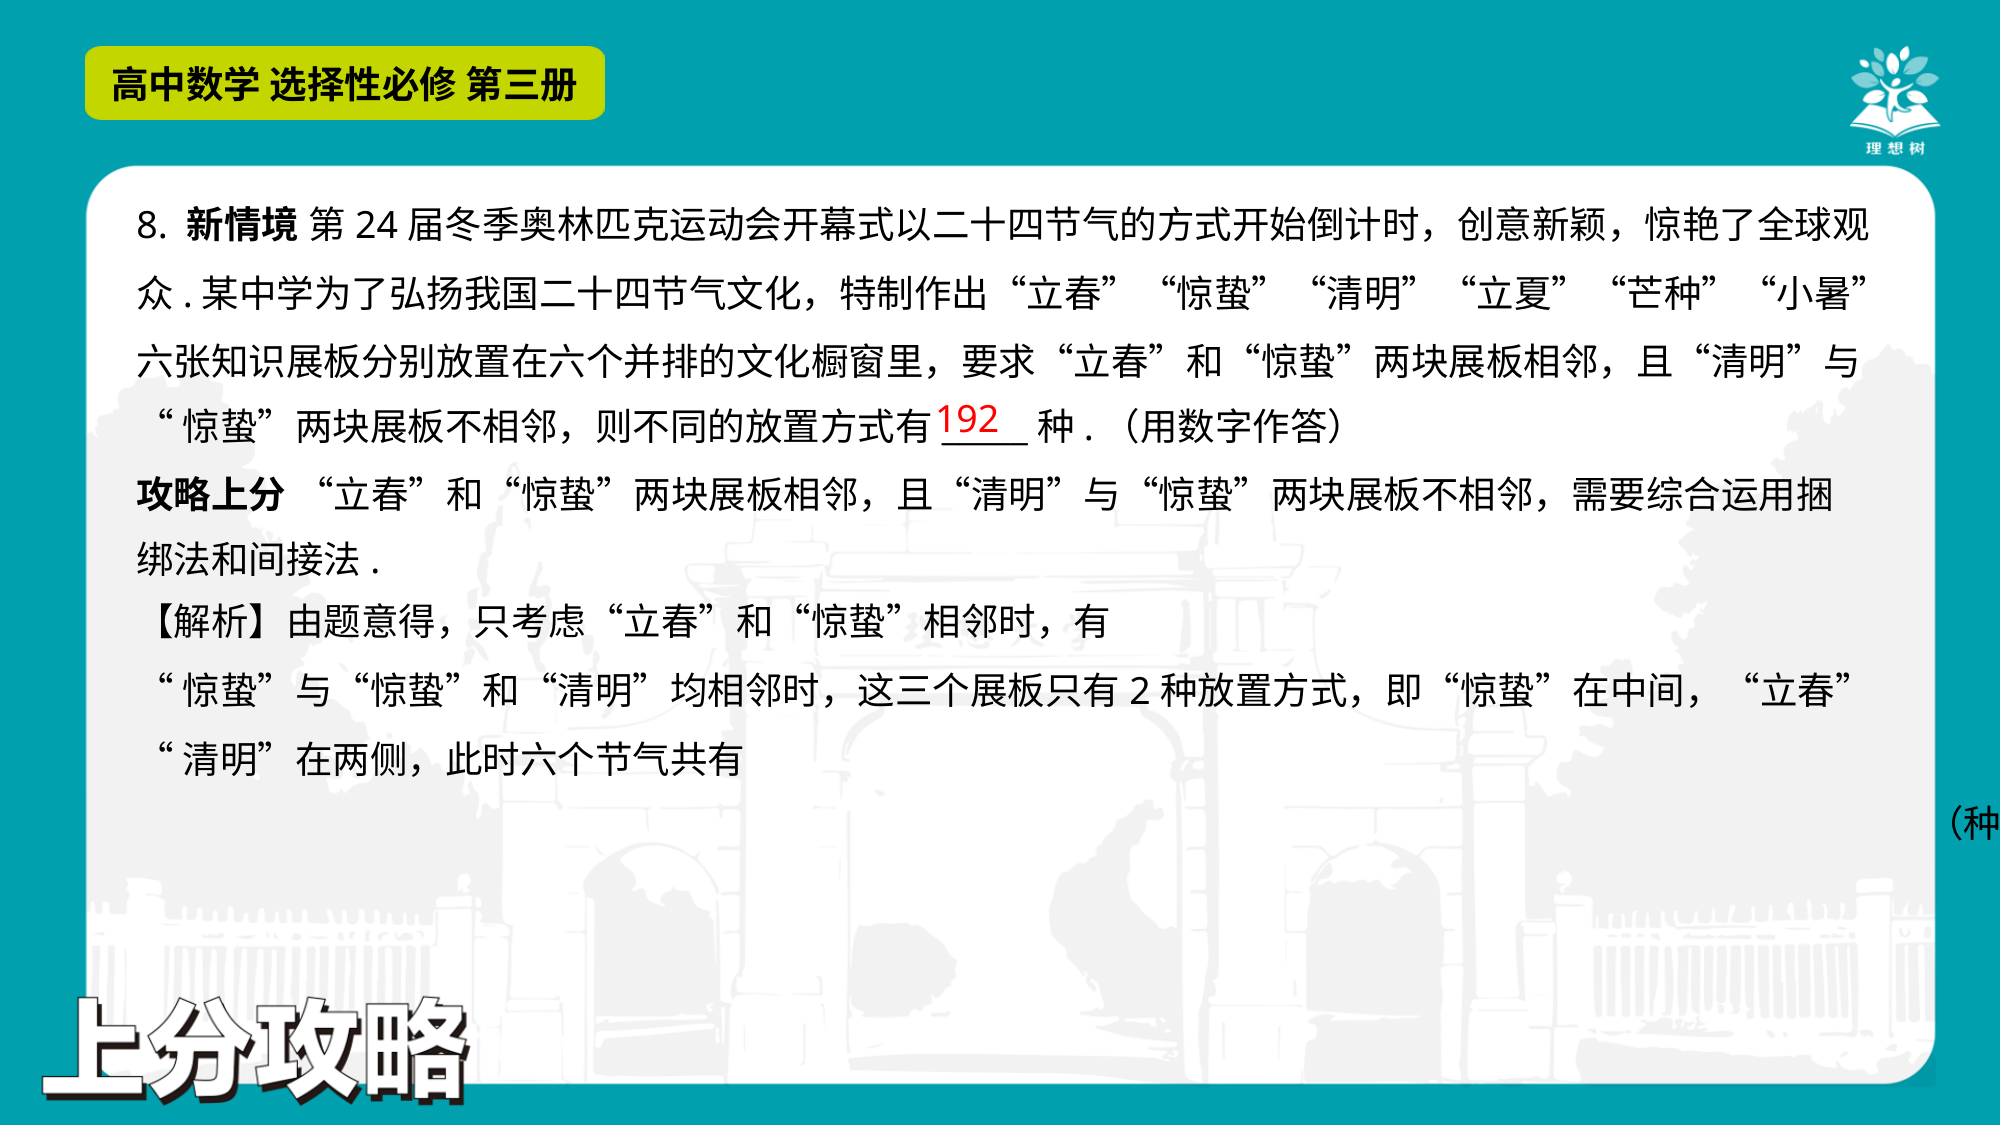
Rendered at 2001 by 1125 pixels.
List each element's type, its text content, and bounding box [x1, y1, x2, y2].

picture [0, 0, 2000, 1125]
text_box 8. 新情境 第24届冬季奥林匹克运动会开幕式以二十四节气的方式开始倒计时，创意新颖，惊艳了全球观 众.某中学为了弘扬我国二十四节气文化，特制作出“立春”“惊蛰”“清明”“立夏”“芒种”“小暑” 六张知识展板分别放置在六个并排的文化橱窗里，要求“立春”和“惊蛰”两块展板相邻，且“清明”与 “惊蛰”两块展板不相邻，则不同的放置方式有_____种.（用数字作答） [136, 177, 1865, 441]
text_box 攻略上分 “立春”和“惊蛰”两块展板相邻，且“清明”与“惊蛰”两块展板不相邻，需要综合运用捆 绑法和间接法. [136, 447, 1865, 574]
text_box 192 [920, 374, 1014, 433]
